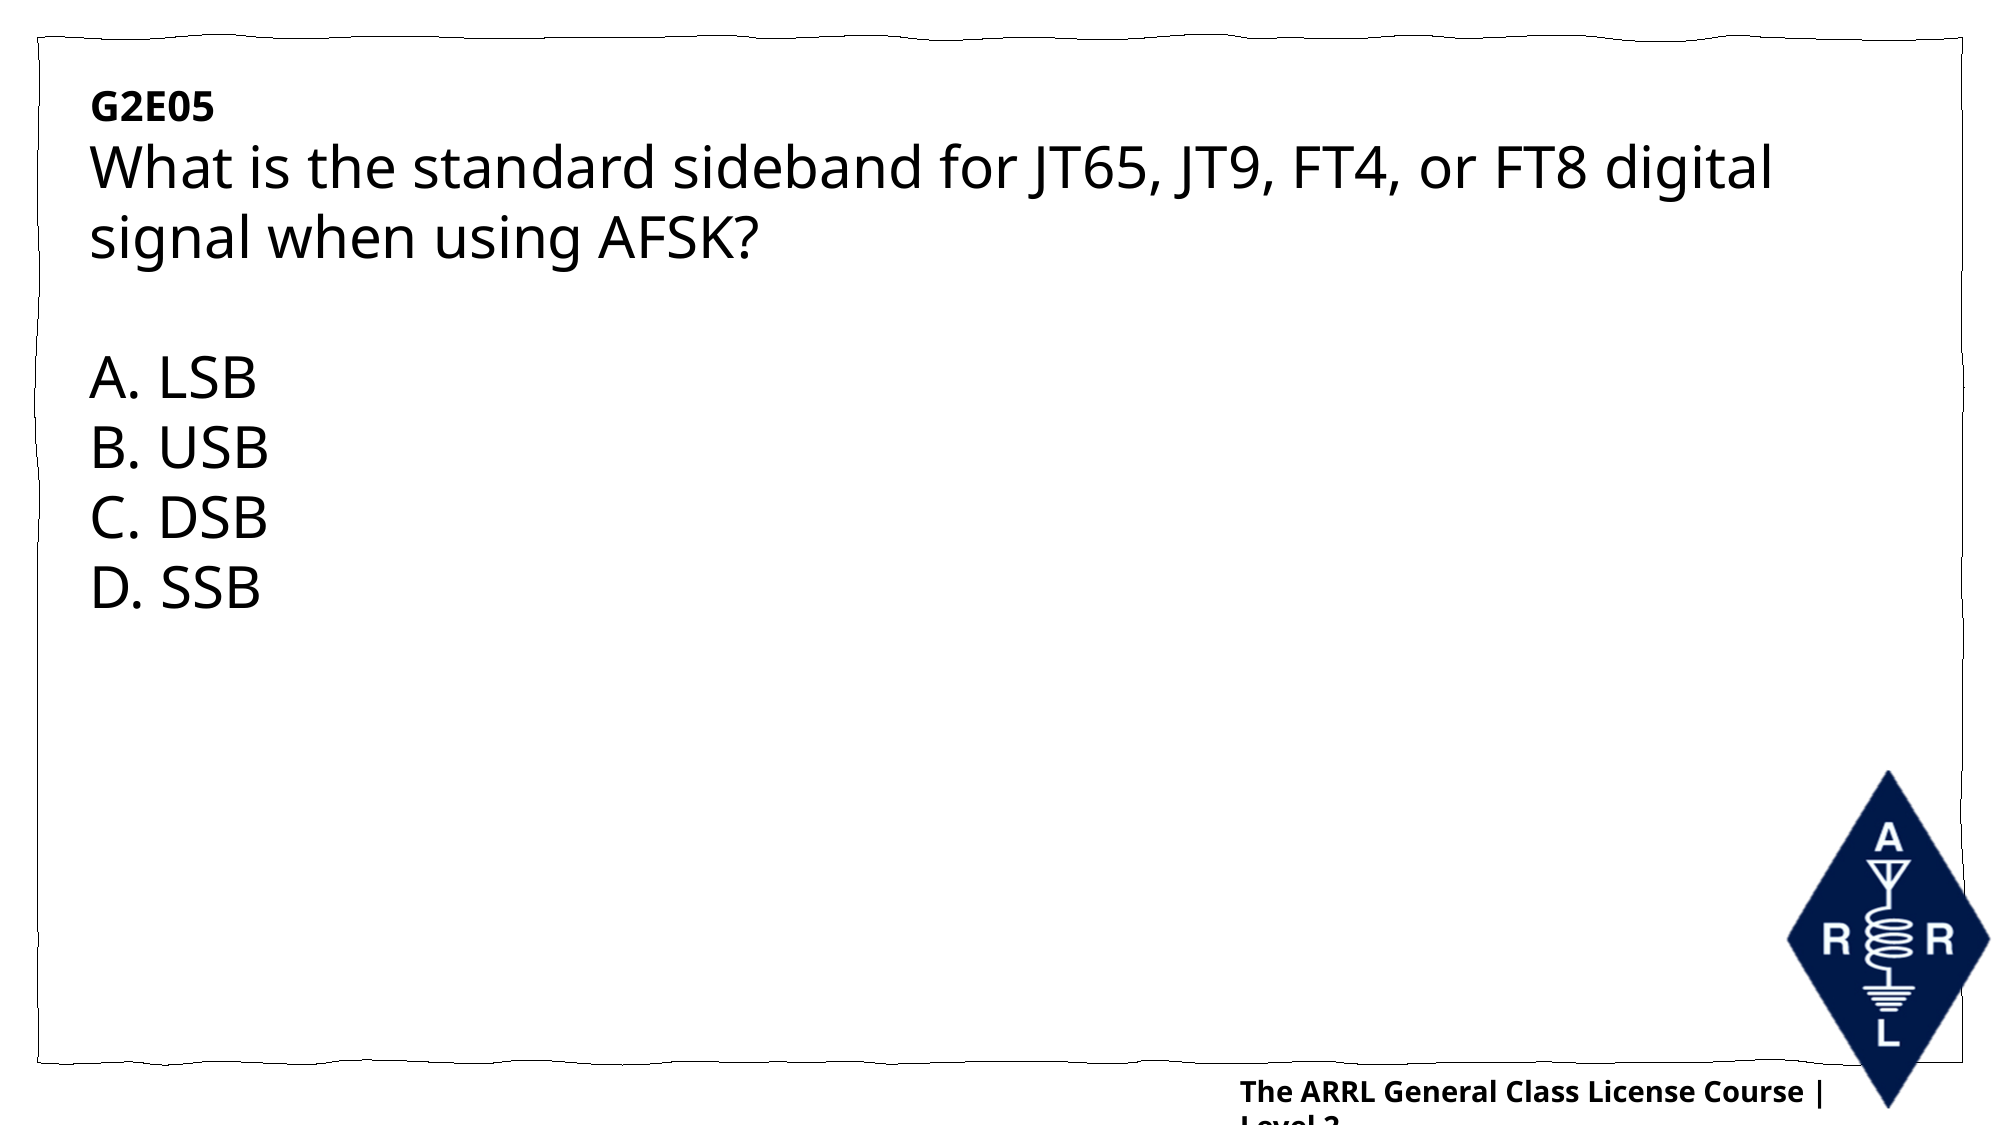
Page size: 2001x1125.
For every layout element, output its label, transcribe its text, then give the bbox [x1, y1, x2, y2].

picture [1773, 752, 1999, 1125]
text_box G2E05 What is the standard sideband for JT65, JT9, FT4, or FT8 digital signal when using AFSK? A. LSB B. USB C. DSB D. SSB [75, 72, 1850, 628]
